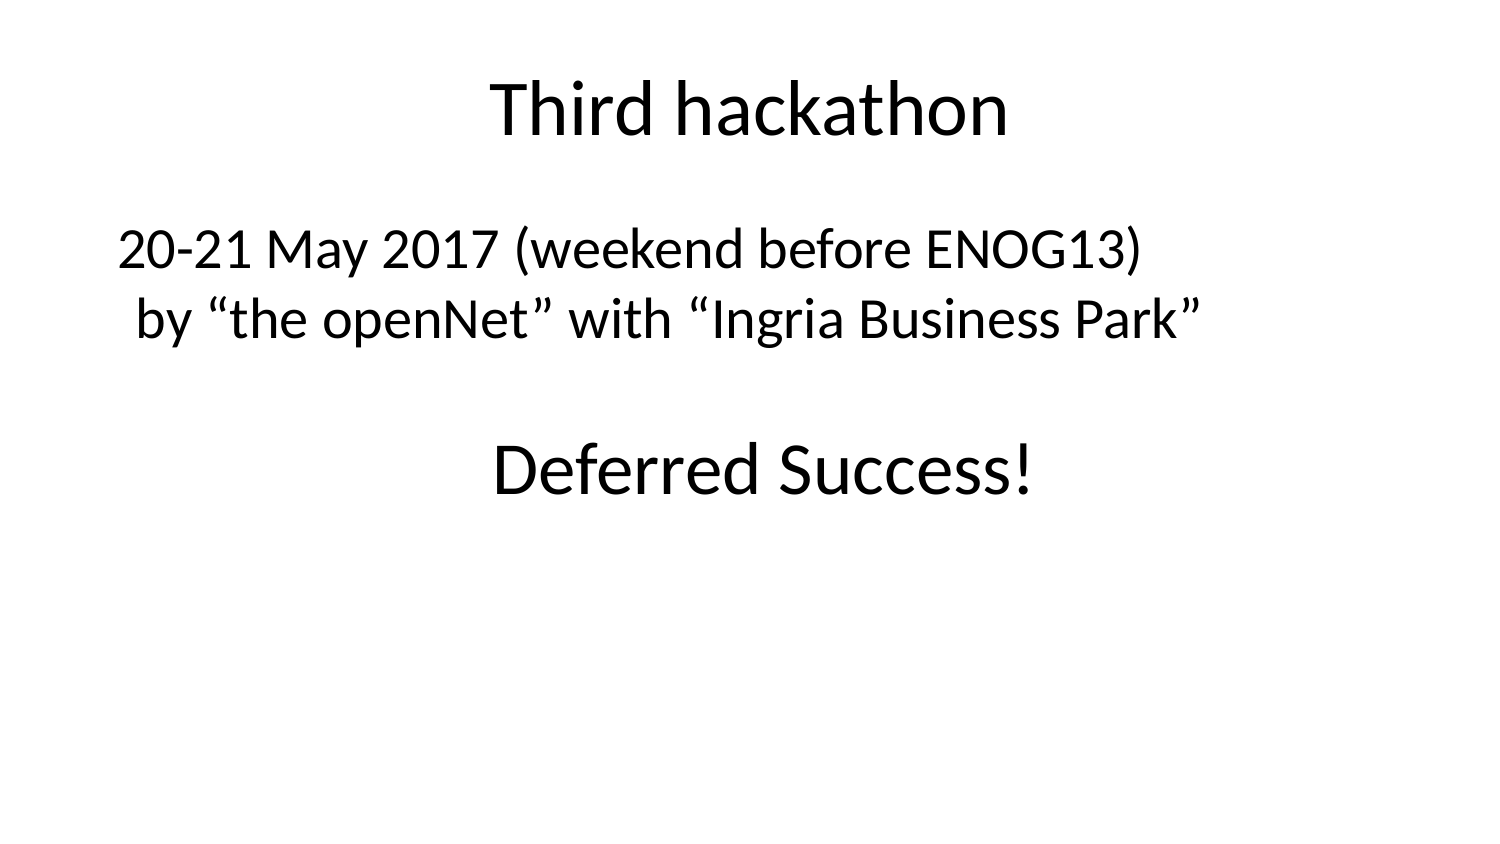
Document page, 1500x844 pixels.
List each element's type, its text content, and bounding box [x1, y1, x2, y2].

title Third hackathon [75, 33, 1425, 175]
list 20-21 May 2017 (weekend before ENOG13) by “the openNet” with “Ingria Business Park” Deferred Success! [75, 196, 1425, 754]
